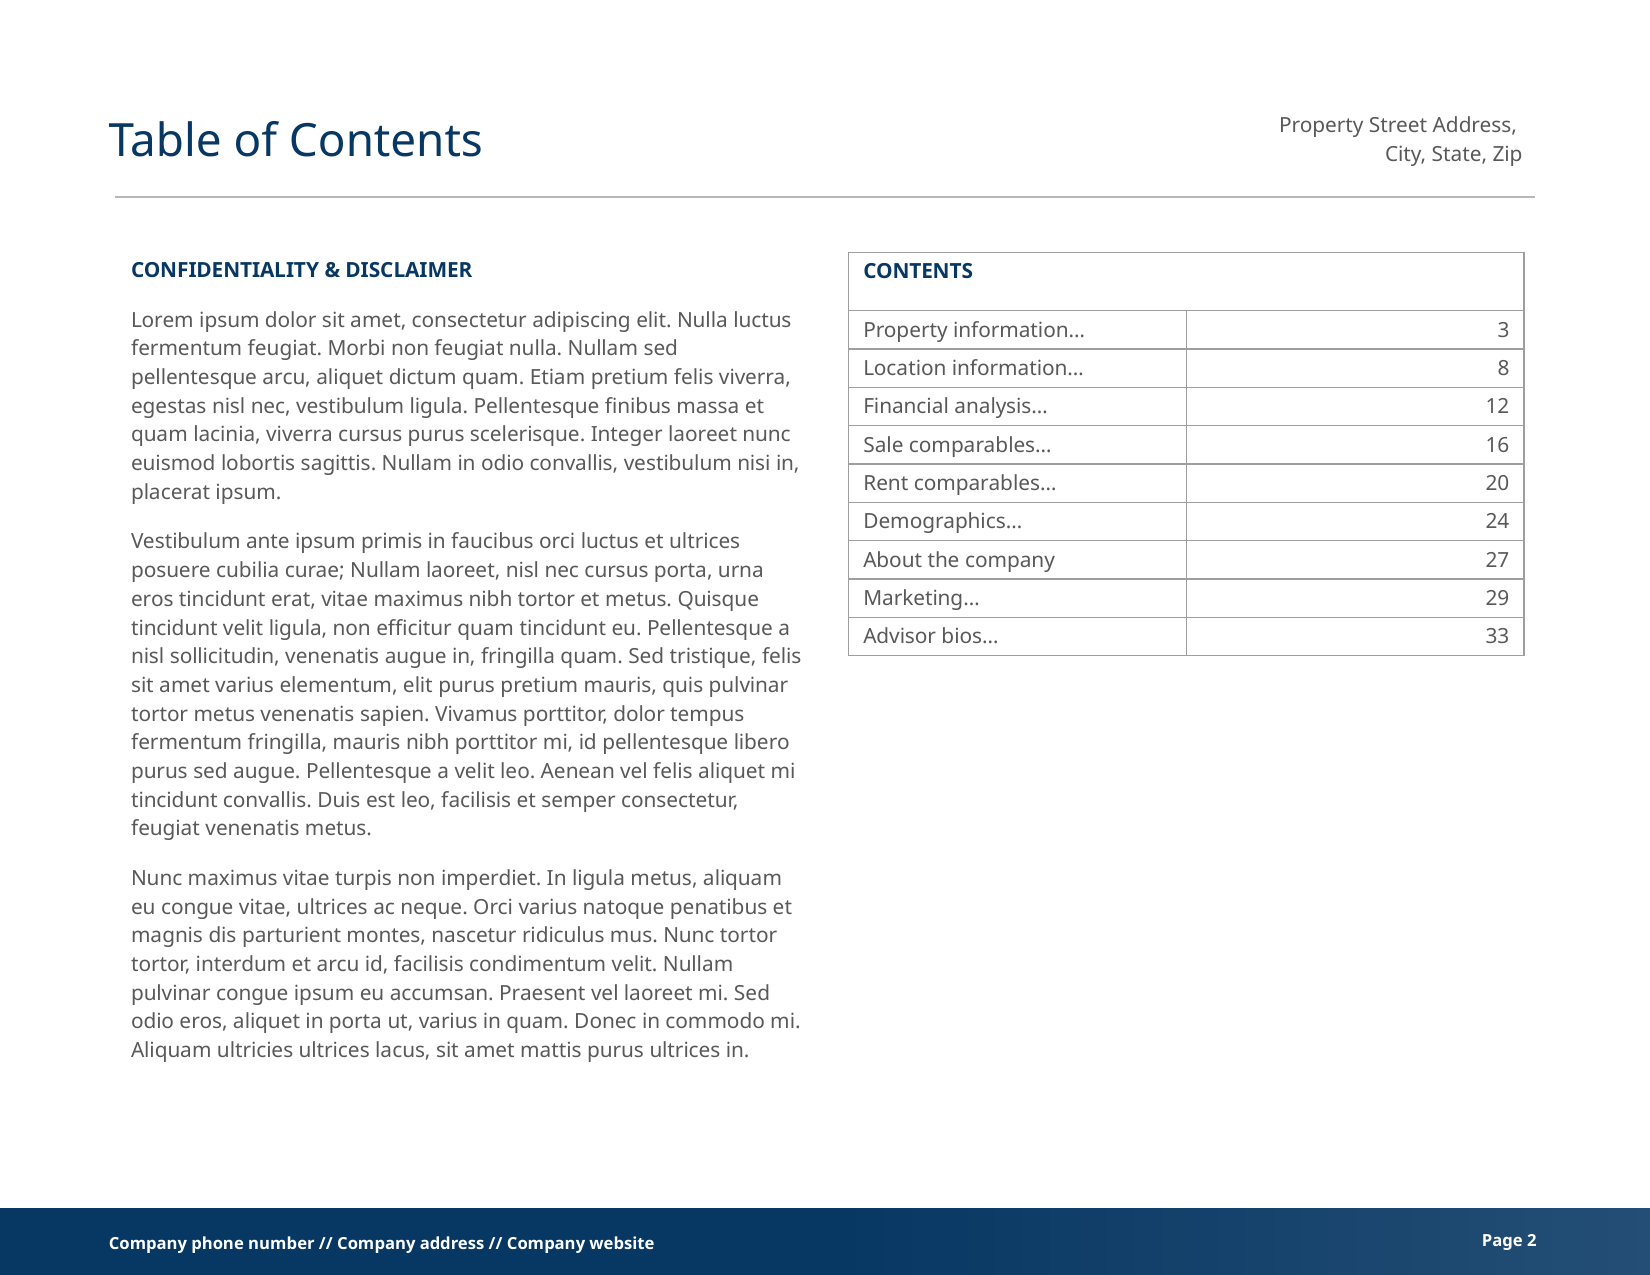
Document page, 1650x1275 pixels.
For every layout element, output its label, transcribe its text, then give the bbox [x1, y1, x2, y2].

table_cell Demographics… [849, 503, 1186, 540]
table_cell 20 [1187, 465, 1523, 502]
table_cell Property information… [849, 311, 1186, 348]
table_cell Advisor bios… [849, 618, 1186, 655]
table_cell About the company [849, 541, 1186, 578]
table_cell Marketing… [849, 580, 1186, 617]
table_cell 16 [1187, 426, 1523, 463]
table_cell 3 [1187, 311, 1523, 348]
table_cell 12 [1187, 388, 1523, 425]
slide_number Page ‹#› [1143, 1208, 1556, 1275]
table_cell 8 [1187, 350, 1523, 387]
subtitle Table of Contents [90, 83, 1598, 178]
table_cell 33 [1187, 618, 1523, 655]
table_header CONTENTS [849, 253, 1523, 310]
subtitle CONFIDENTIALITY & DISCLAIMER Lorem ipsum dolor sit amet, consectetur adipiscing elit. Nulla luctus fermentum feugiat. Morbi non feugiat nulla. Nullam sed pellentesque arcu, aliquet dictum quam. Etiam pretium felis viverra, egestas nisl nec, vestibulum ligula. Pellentesque finibus massa et quam lacinia, viverra cursus purus scelerisque. Integer laoreet nunc euismod lobortis sagittis. Nullam in odio convallis, vestibulum nisi in, placerat ipsum. Vestibulum ante ipsum primis in faucibus orci luctus et ultrices posuere cubilia curae; Nullam laoreet, nisl nec cursus porta, urna eros tincidunt erat, vitae maximus nibh tortor et metus. Quisque tincidunt velit ligula, non efficitur quam tincidunt eu. Pellentesque a nisl sollicitudin, venenatis augue in, fringilla quam. Sed tristique, felis sit amet varius elementum, elit purus pretium mauris, quis pulvinar tortor metus venenatis sapien. Vivamus porttitor, dolor tempus fermentum fringilla, mauris nibh porttitor mi, id pellentesque libero purus sed augue. Pellentesque a velit leo. Aenean vel felis aliquet mi tincidunt convallis. Duis est leo, facilisis et semper consectetur, feugiat venenatis metus. Nunc maximus vitae turpis non imperdiet. In ligula metus, aliquam eu congue vitae, ultrices ac neque. Orci varius natoque penatibus et magnis dis parturient montes, nascetur ridiculus mus. Nunc tortor tortor, interdum et arcu id, facilisis condimentum velit. Nullam pulvinar congue ipsum eu accumsan. Praesent vel laoreet mi. Sed odio eros, aliquet in porta ut, varius in quam. Donec in commodo mi. Aliquam ultricies ultrices lacus, sit amet mattis purus ultrices in. [112, 234, 825, 1188]
table_cell Location information… [849, 350, 1186, 387]
table_cell Sale comparables… [849, 426, 1186, 463]
table_cell 29 [1187, 580, 1523, 617]
table_cell Rent comparables… [849, 465, 1186, 502]
table_cell 24 [1187, 503, 1523, 540]
table_cell Financial analysis… [849, 388, 1186, 425]
table_cell 27 [1187, 541, 1523, 578]
